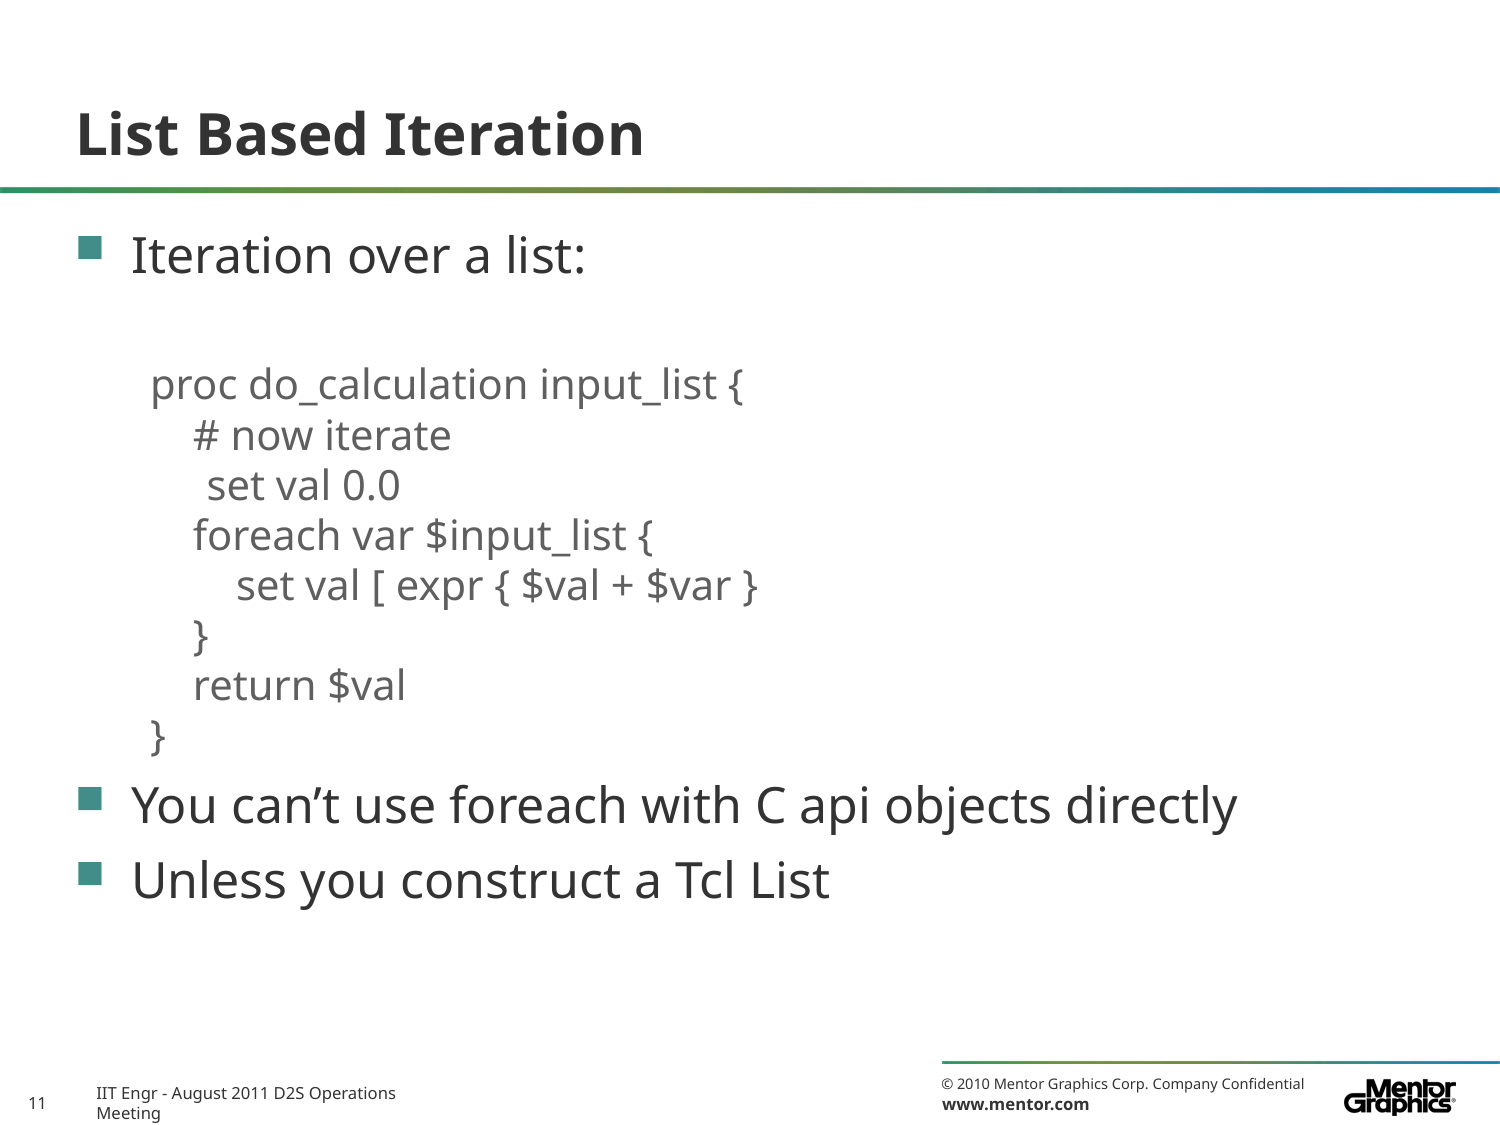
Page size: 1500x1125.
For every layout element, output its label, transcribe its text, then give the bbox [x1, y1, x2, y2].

picture [0, 1048, 1500, 1125]
title List Based Iteration [0, 0, 1500, 176]
footer IIT Engr - August 2011 D2S Operations Meeting [80, 1074, 469, 1111]
picture [0, 176, 1500, 215]
list Iteration over a list: proc do_calculation input_list { # now iterate set val 0.0 foreach var $input_list { set val [ expr { $val + $var } } return $val } You can’t use foreach with C api objects directly Unless you construct a Tcl List [0, 215, 1500, 1048]
